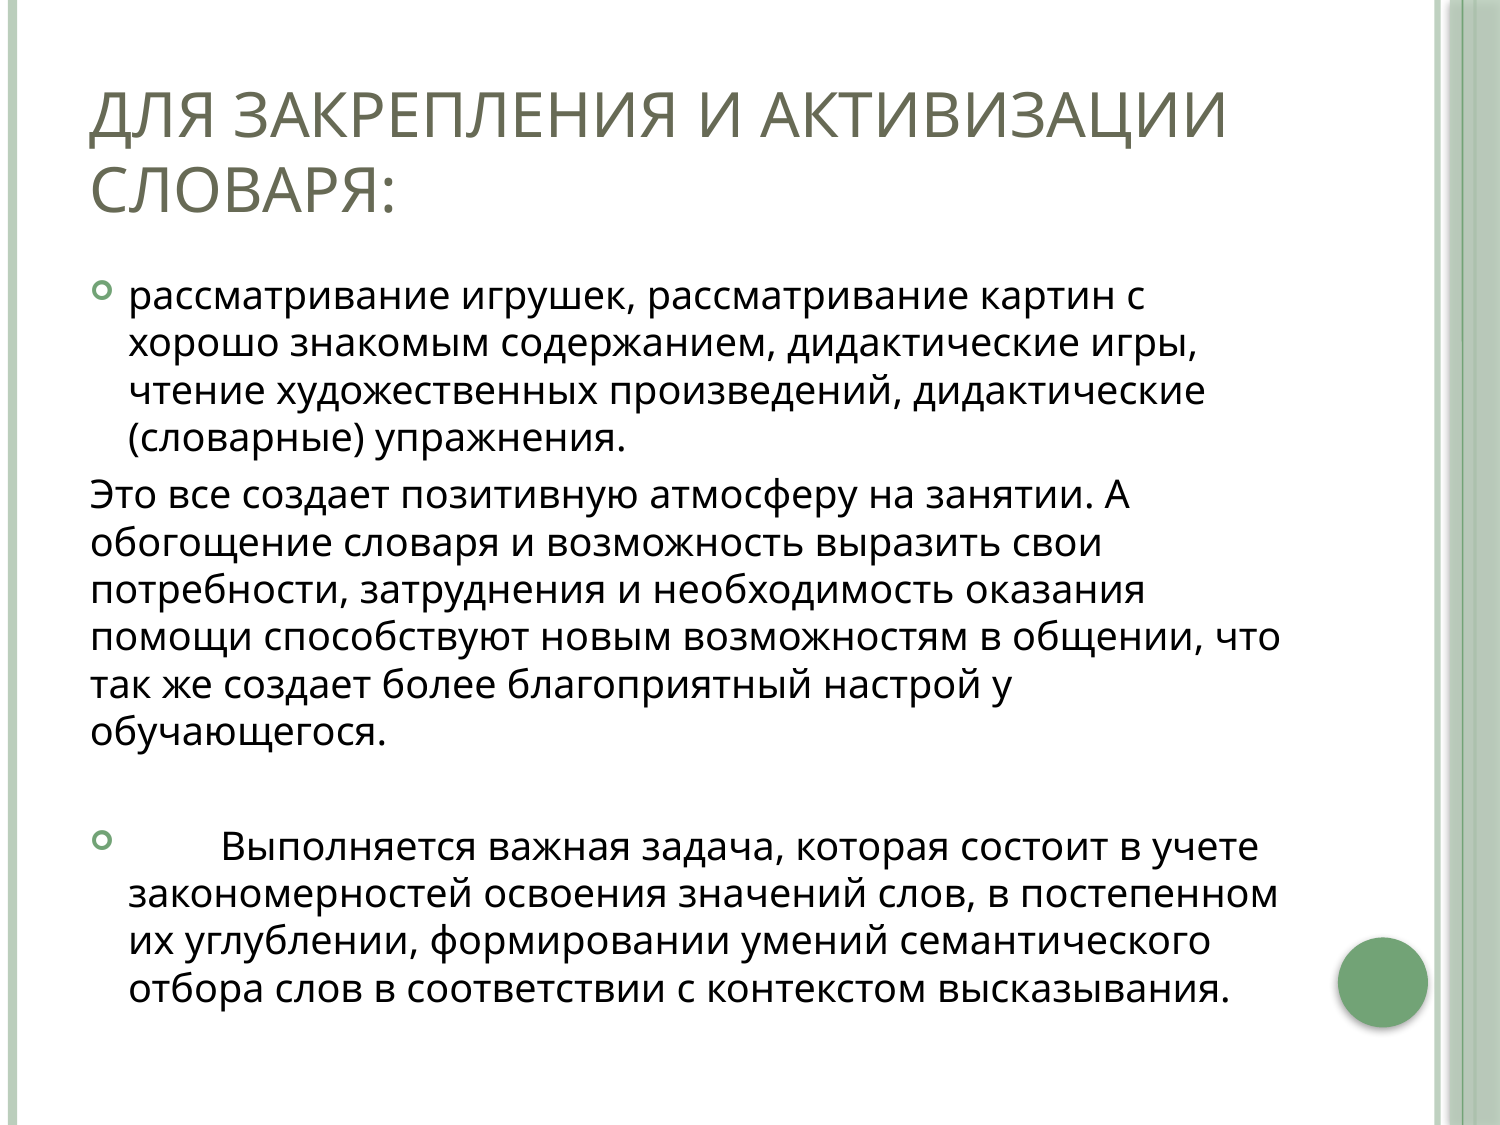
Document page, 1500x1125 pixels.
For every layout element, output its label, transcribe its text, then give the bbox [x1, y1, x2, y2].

list рассматривание игрушек, рассматривание картин с хорошо знакомым содержанием, дидактические игры, чтение художественных произведений, дидактические (словарные) упражнения. Это все создает позитивную атмосферу на занятии. А обогощение словаря и возможность выразить свои потребности, затруднения и необходимость оказания помощи способствуют новым возможностям в общении, что так же создает более благоприятный настрой у обучающегося. Выполняется важная задача, которая состоит в учете закономерностей освоения значений слов, в постепенном их углублении, формировании умений семантического отбора слов в соответствии с контекстом высказывания. [75, 262, 1300, 1062]
title для закрепления и активизации словаря: [75, 45, 1300, 233]
